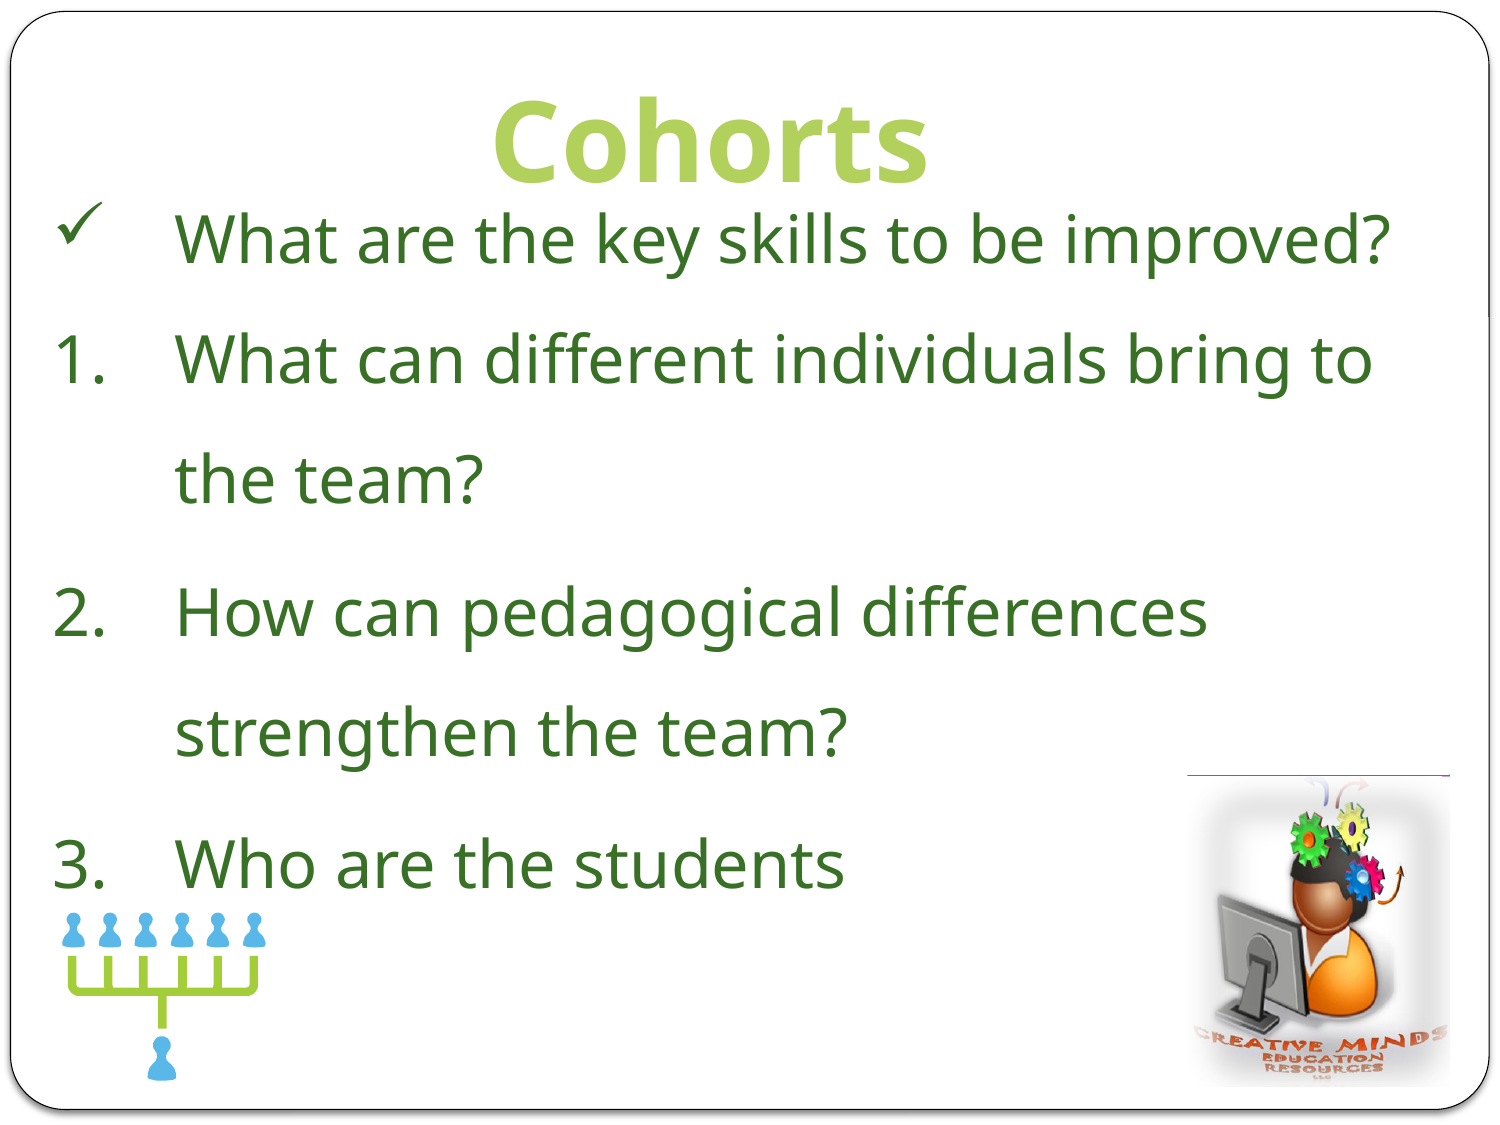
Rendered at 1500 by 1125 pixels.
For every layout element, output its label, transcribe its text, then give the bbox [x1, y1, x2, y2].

picture [1187, 774, 1451, 1087]
picture [62, 912, 266, 1081]
text_box What are the key skills to be improved? What can different individuals bring to the team? How can pedagogical differences strengthen the team? Who are the students [37, 149, 1463, 1042]
text_box Cohorts [387, 62, 1063, 213]
